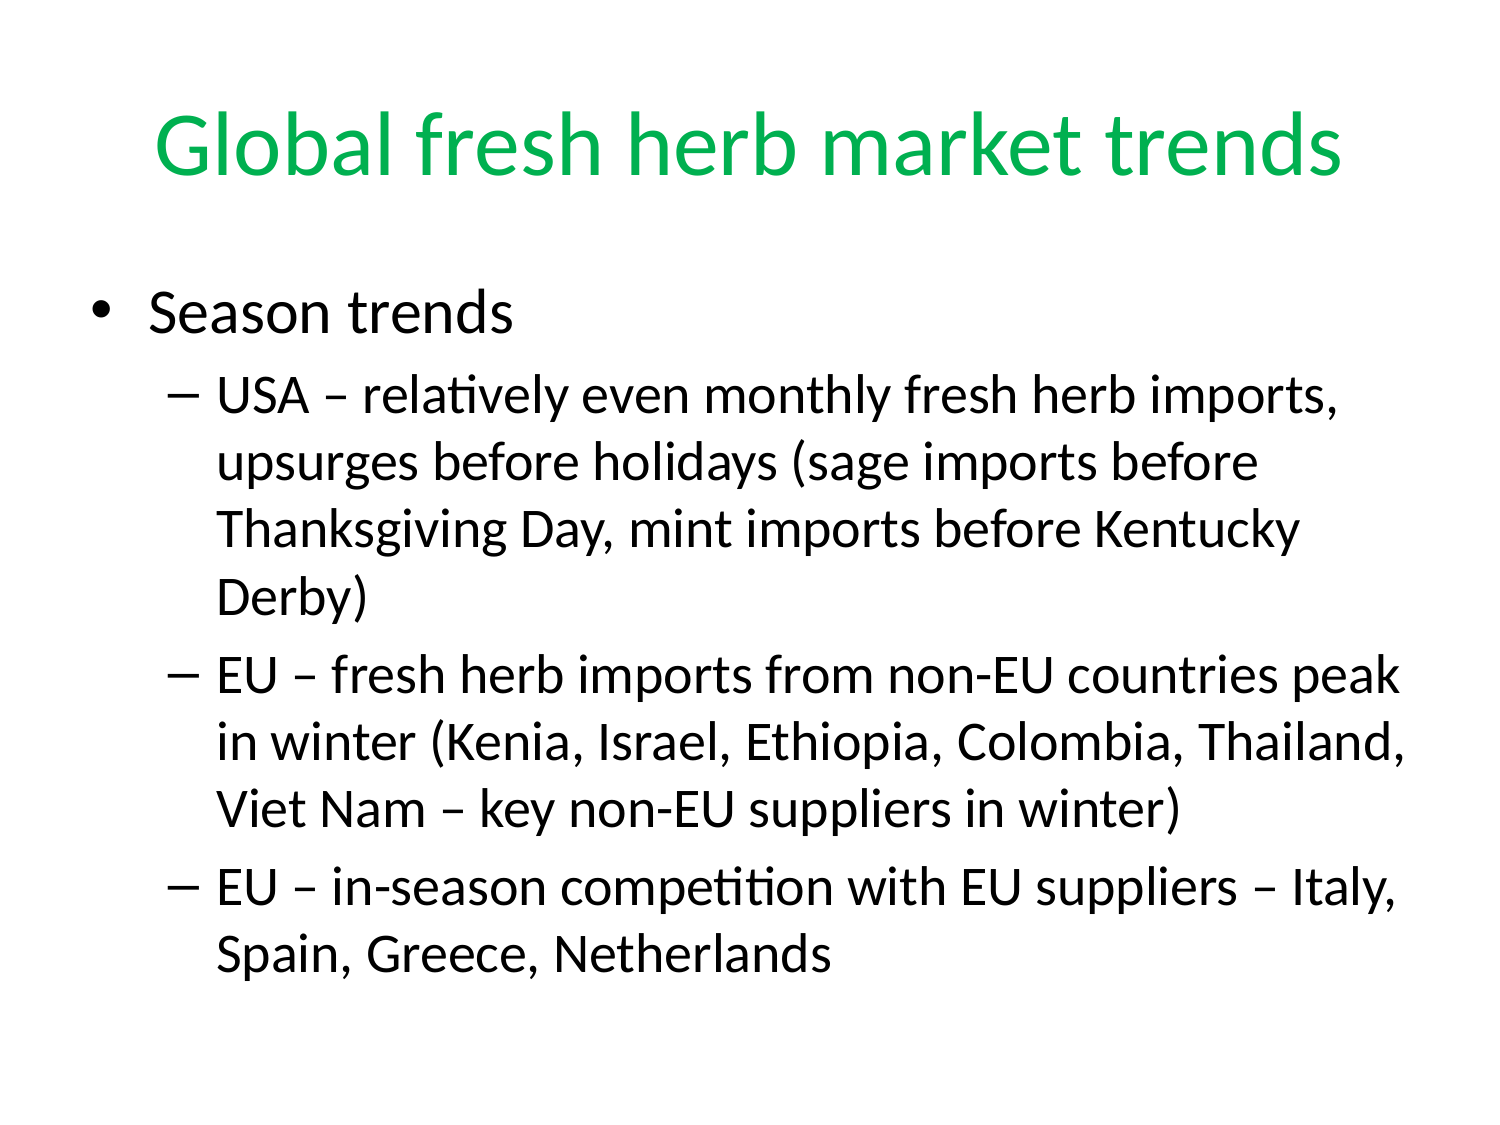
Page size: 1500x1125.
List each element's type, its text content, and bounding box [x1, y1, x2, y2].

title Global fresh herb market trends [75, 45, 1425, 233]
list Season trends USA – relatively even monthly fresh herb imports, upsurges before holidays (sage imports before Thanksgiving Day, mint imports before Kentucky Derby) EU – fresh herb imports from non-EU countries peak in winter (Kenia, Israel, Ethiopia, Colombia, Thailand, Viet Nam – key non-EU suppliers in winter) EU – in-season competition with EU suppliers – Italy, Spain, Greece, Netherlands [75, 262, 1425, 1005]
